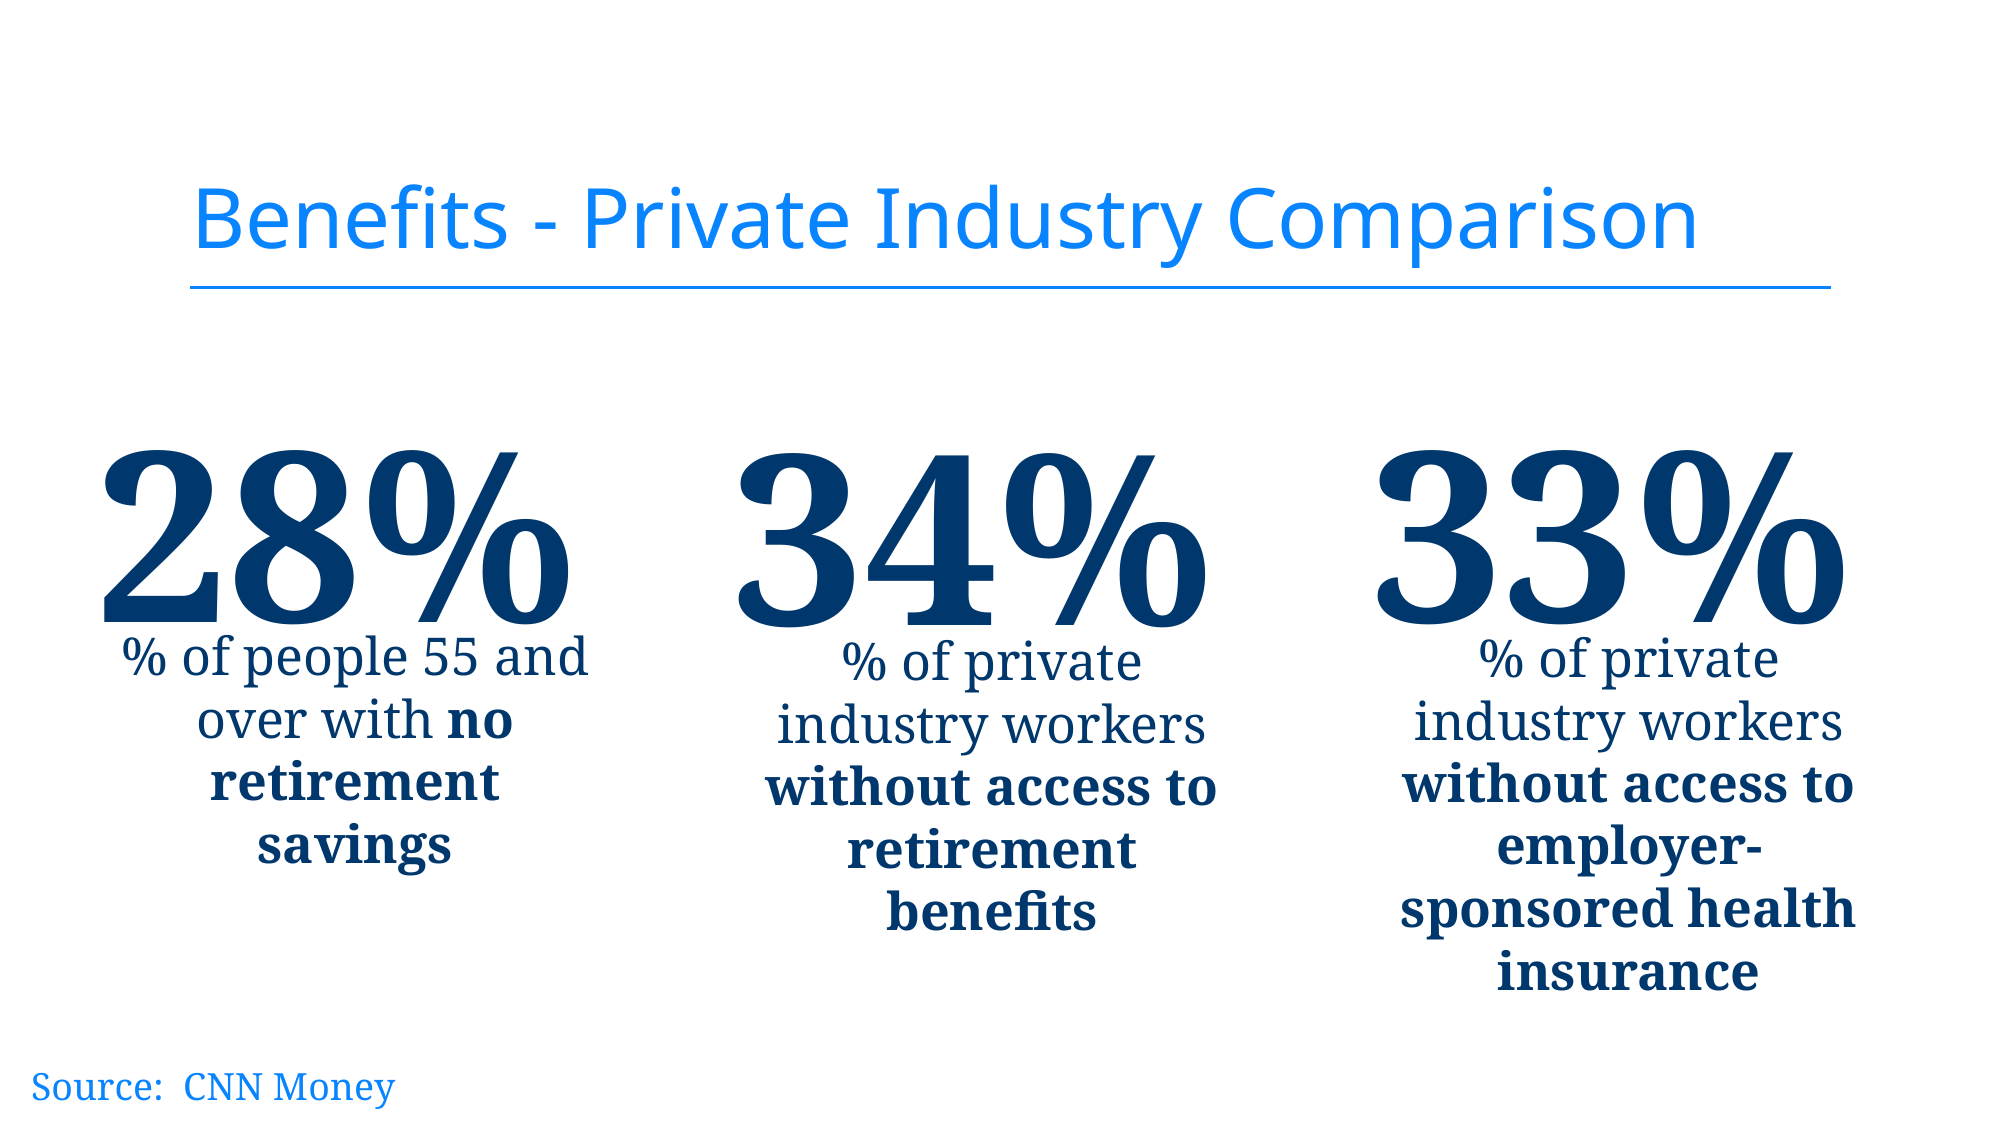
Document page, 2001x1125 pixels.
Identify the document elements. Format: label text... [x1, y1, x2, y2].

text_box Source: CNN Money [16, 1056, 1610, 1116]
text_box % of private industry workers without access to employer-sponsored health insurance [1374, 618, 1884, 1008]
text_box % of people 55 and over with no retirement savings [100, 616, 610, 881]
list 28% [78, 409, 969, 941]
list 34% [715, 412, 1374, 944]
title Benefits - Private Industry Comparison [176, 170, 1832, 278]
list 33% [1353, 409, 2000, 941]
text_box % of private industry workers without access to retirement benefits [737, 621, 1247, 949]
